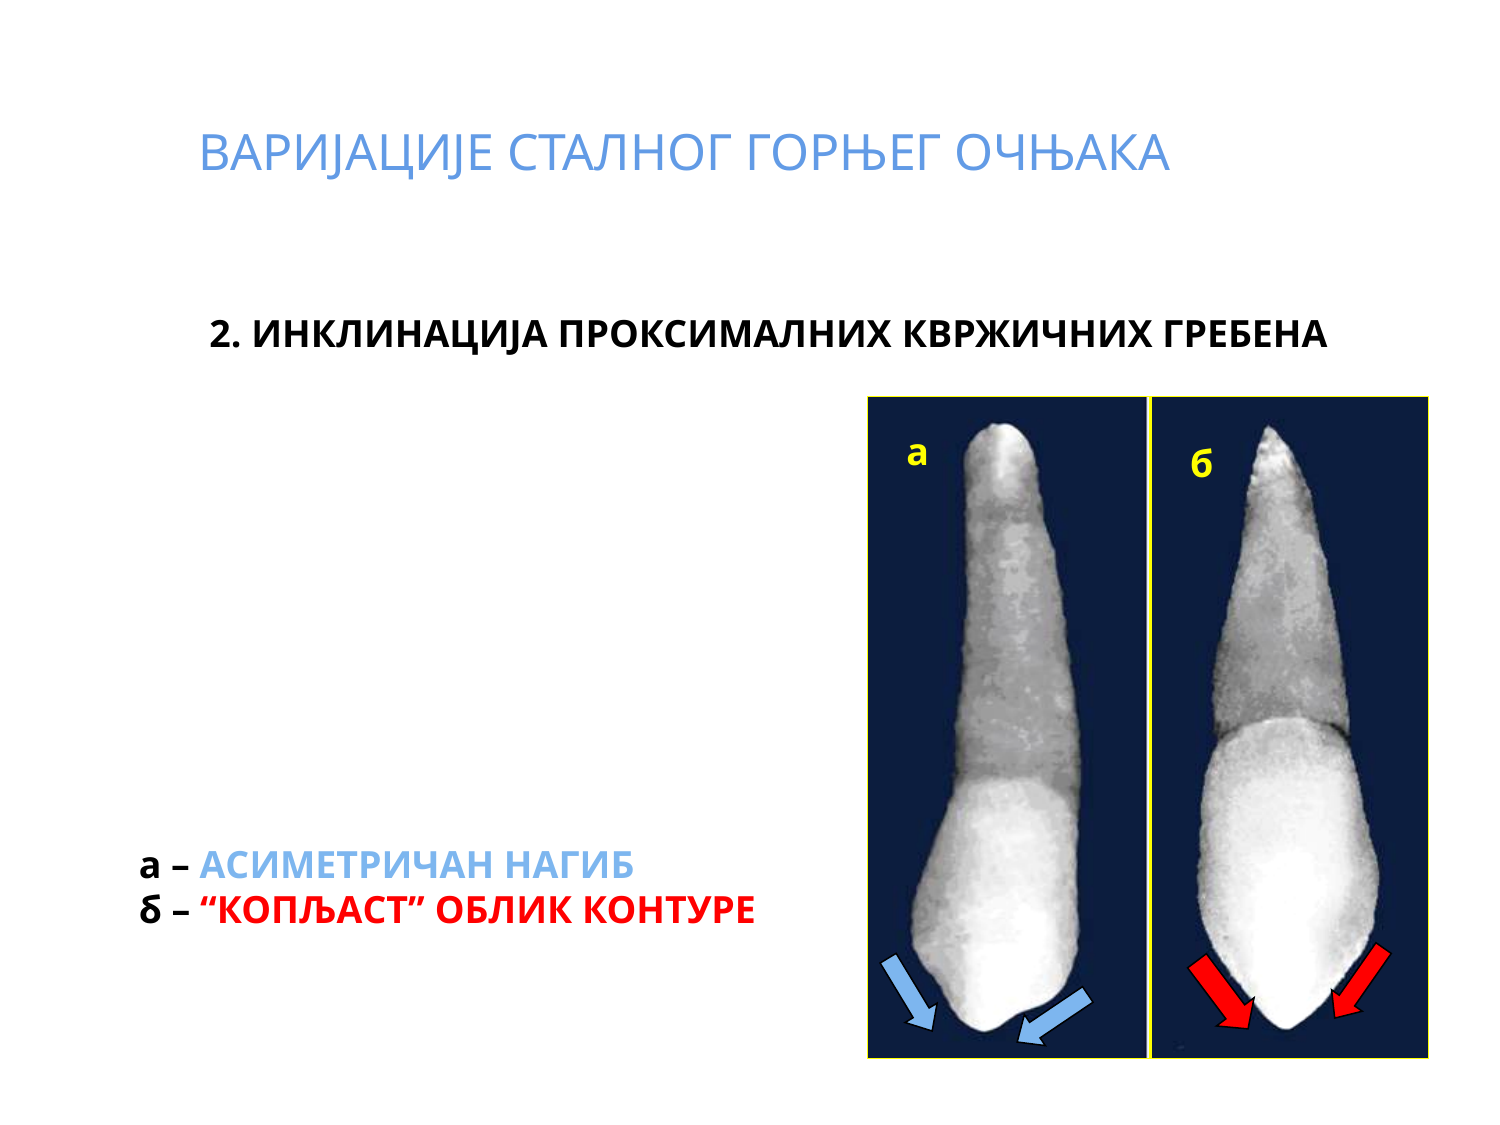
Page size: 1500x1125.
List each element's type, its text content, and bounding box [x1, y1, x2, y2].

text_box 2. ИНКЛИНАЦИЈА ПРОКСИМАЛНИХ КВРЖИЧНИХ ГРЕБЕНА [194, 302, 1481, 363]
text_box a – АСИМЕТРИЧАН НАГИБ б – “КОПЉАСТ” ОБЛИК КОНТУРЕ [123, 834, 868, 939]
text_box ВАРИЈАЦИЈЕ СТАЛНОГ ГОРЊЕГ ОЧЊАКА [183, 113, 1187, 188]
picture [868, 397, 1150, 1058]
picture [1151, 397, 1428, 1058]
